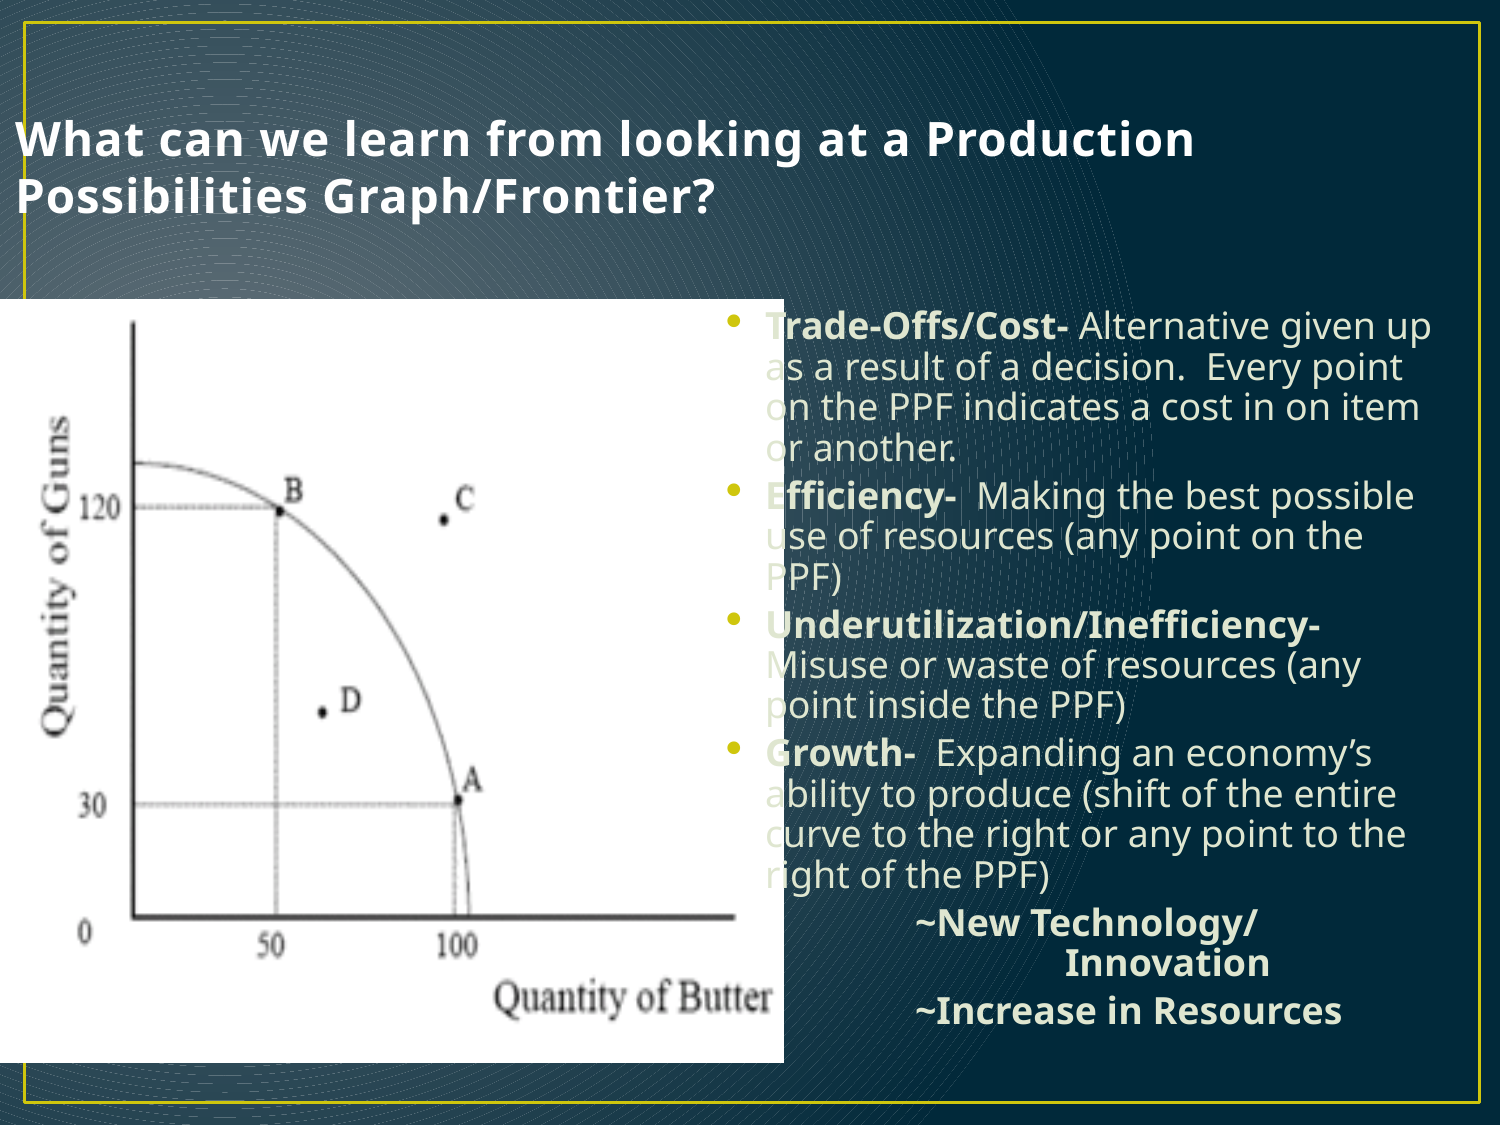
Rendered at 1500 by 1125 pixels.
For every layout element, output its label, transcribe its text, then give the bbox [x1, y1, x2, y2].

list Trade-Offs/Cost- Alternative given up as a result of a decision. Every point on the PPF indicates a cost in on item or another. Efficiency- Making the best possible use of resources (any point on the PPF) Underutilization/Inefficiency- Misuse or waste of resources (any point inside the PPF) Growth- Expanding an economy’s ability to produce (shift of the entire curve to the right or any point to the right of the PPF) ~New Technology/ Innovation ~Increase in Resources [600, 299, 1450, 1125]
picture [0, 299, 785, 1063]
title What can we learn from looking at a Production Possibilities Graph/Frontier? [0, 99, 1463, 288]
